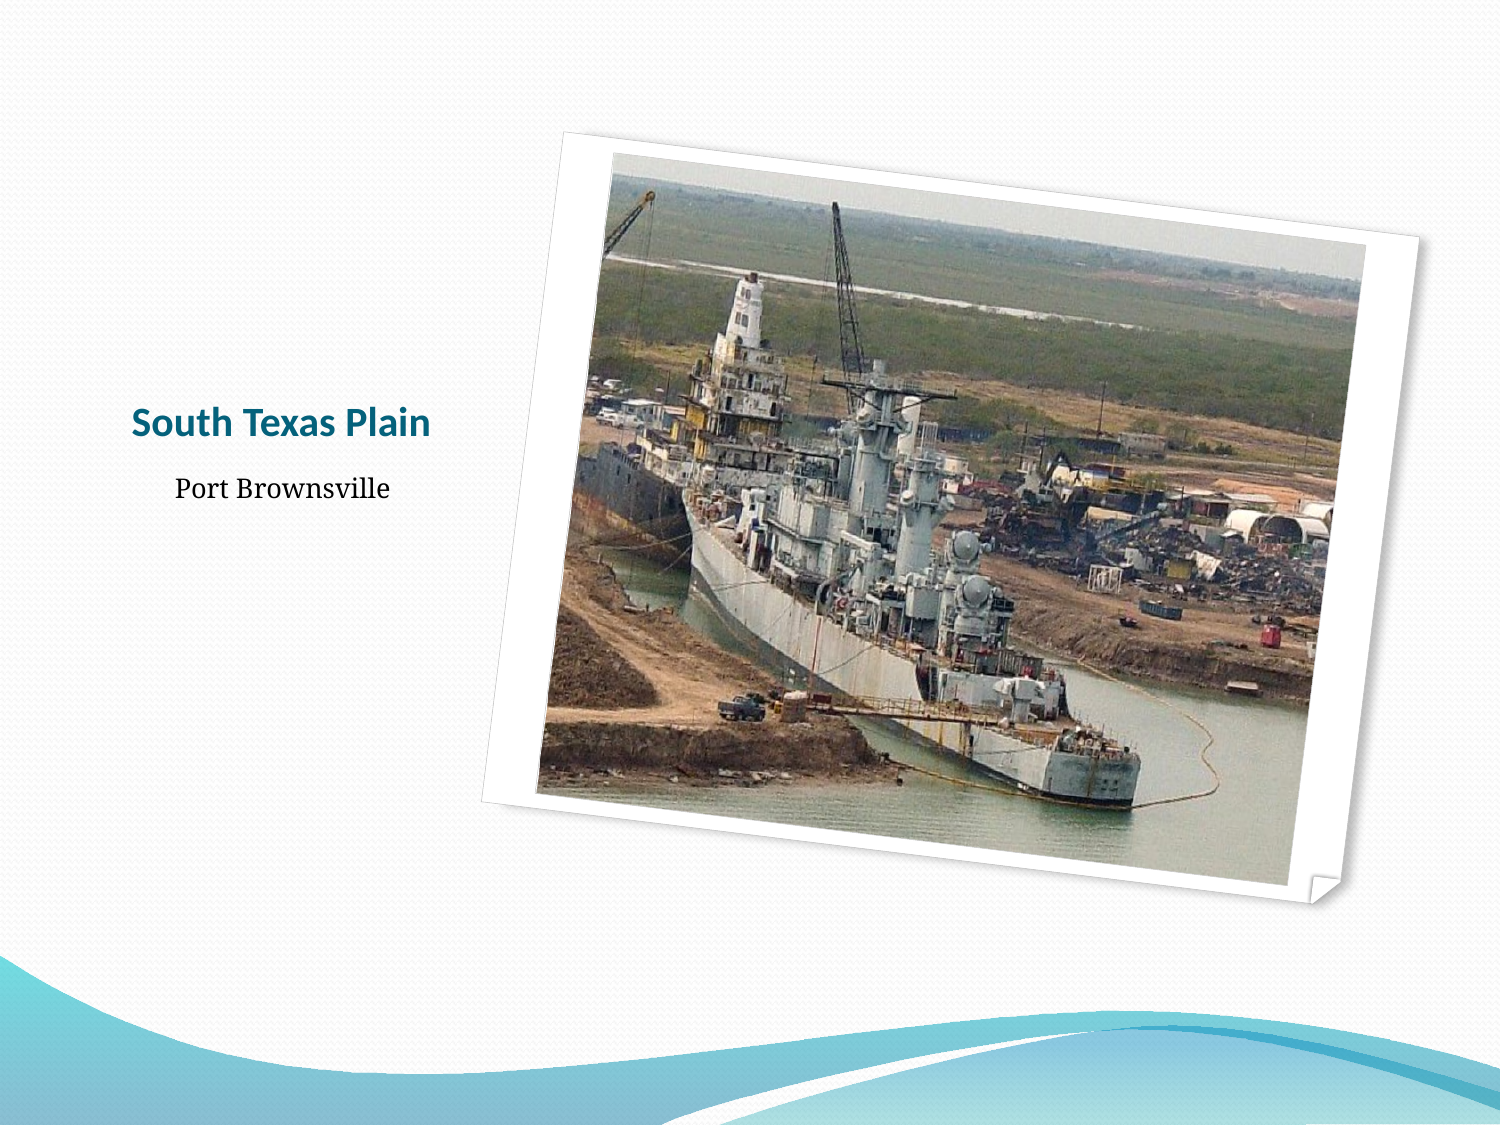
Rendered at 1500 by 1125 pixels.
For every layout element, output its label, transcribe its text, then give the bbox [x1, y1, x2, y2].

picture [537, 556, 566, 796]
picture [1333, 242, 1365, 503]
picture [571, 154, 1330, 842]
picture [1023, 852, 1291, 885]
title South Texas Plain [99, 193, 463, 453]
list Port Brownsville [99, 464, 463, 822]
